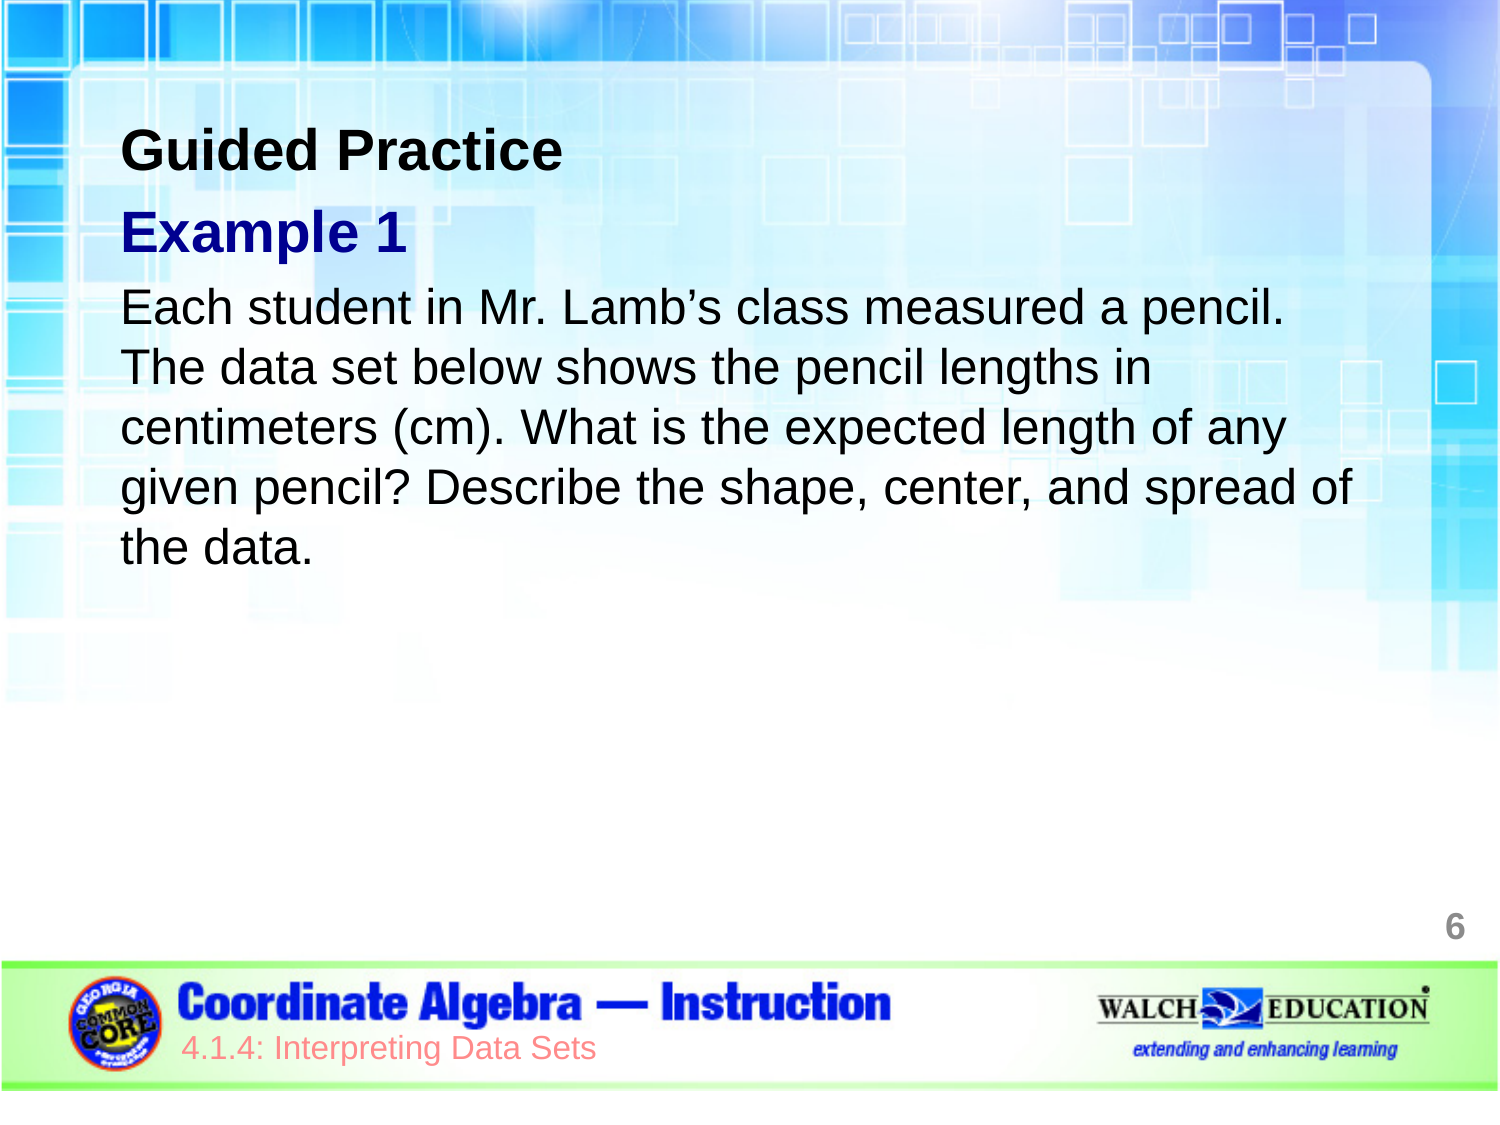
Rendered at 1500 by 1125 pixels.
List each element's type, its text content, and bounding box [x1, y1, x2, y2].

slide_number 6 [1361, 901, 1481, 949]
picture [1, 0, 1500, 1091]
footer 4.1.4: Interpreting Data Sets [166, 1024, 1080, 1069]
subtitle Guided Practice Example 1 Each student in Mr. Lamb’s class measured a pencil. The data set below shows the pencil lengths in centimeters (cm). What is the expected length of any given pencil? Describe the shape, center, and spread of the data. [105, 105, 1394, 925]
